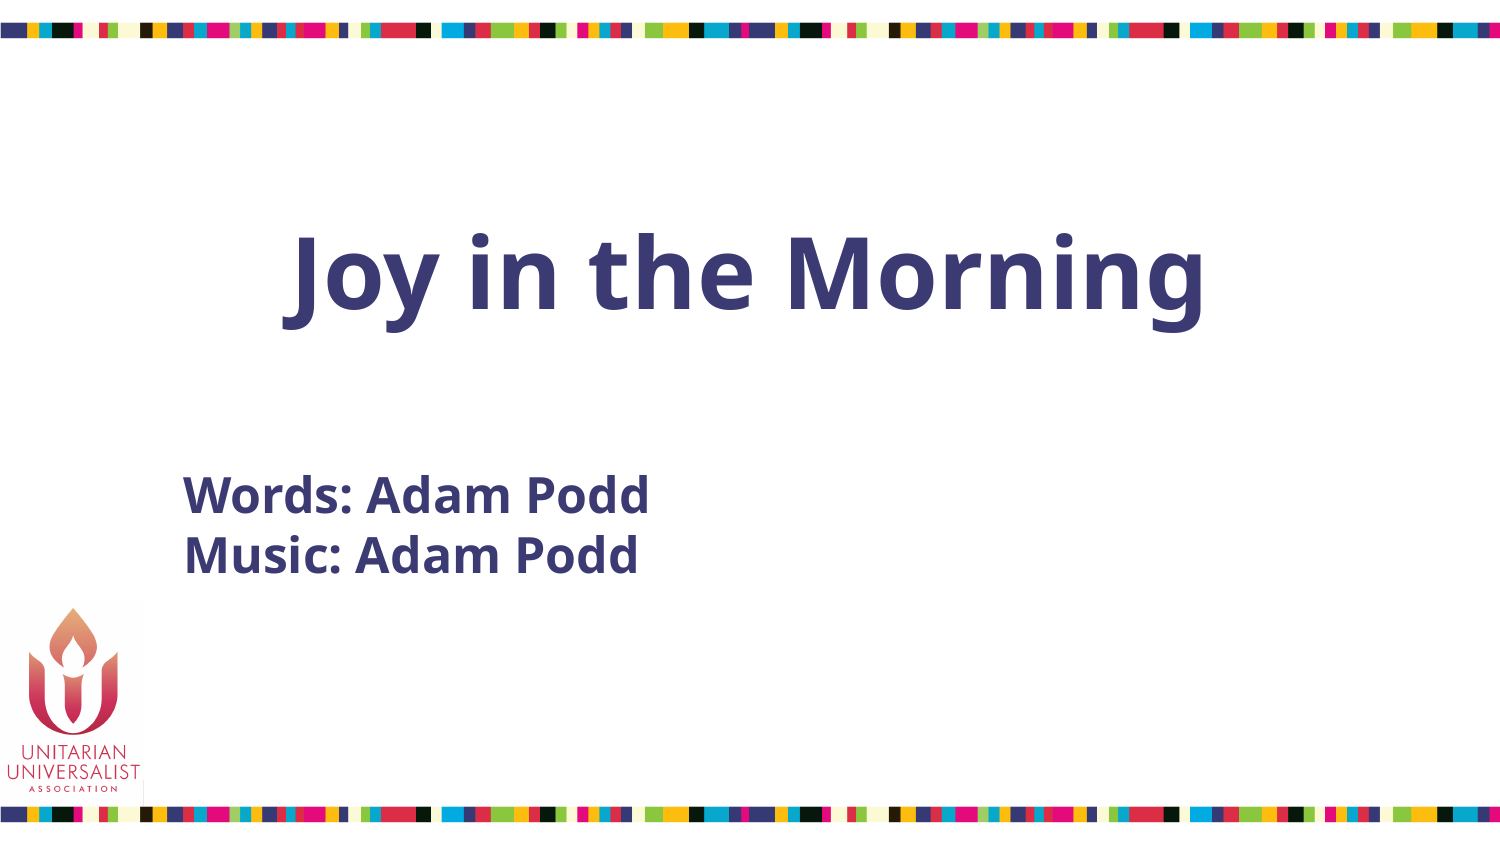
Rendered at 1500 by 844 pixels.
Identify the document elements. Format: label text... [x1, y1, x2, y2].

text_box Joy in the Morning [74, 75, 1425, 345]
text_box Words: Adam Podd Music: Adam Podd [168, 448, 1495, 659]
picture [0, 600, 1500, 824]
picture [0, 22, 1500, 40]
